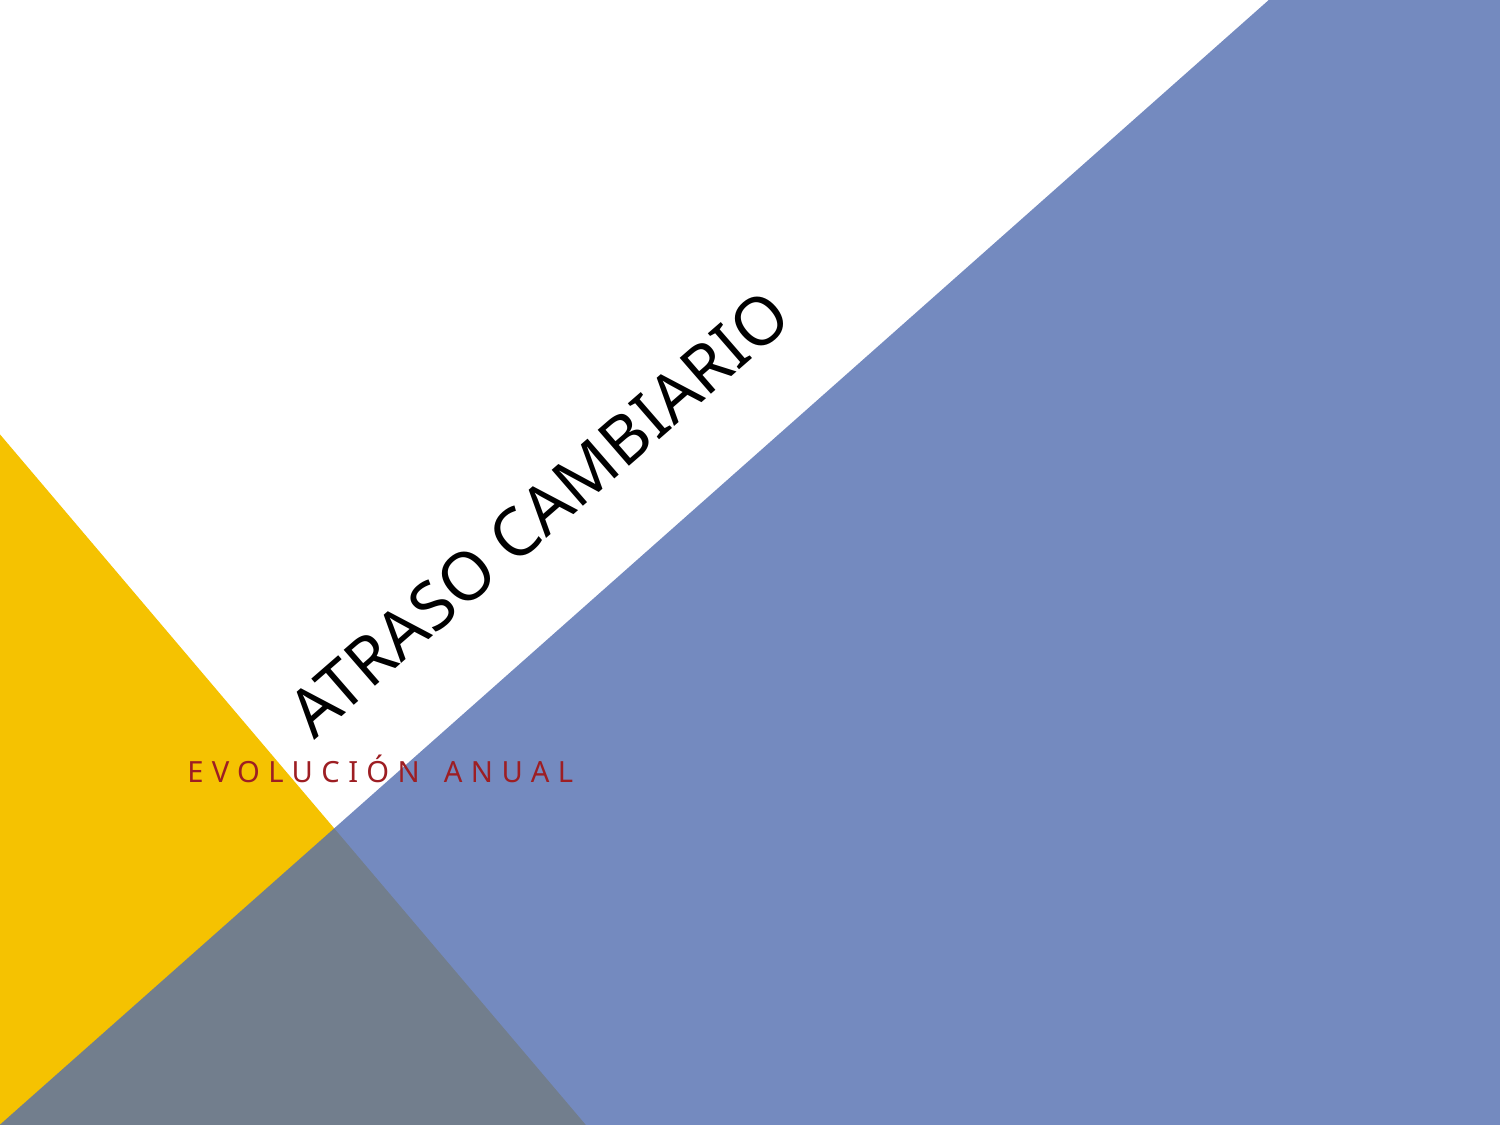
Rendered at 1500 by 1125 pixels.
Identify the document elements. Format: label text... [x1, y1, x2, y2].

subtitle Evolución Anual [172, 751, 987, 917]
title Atraso CAMBIARIO [182, 4, 1012, 751]
